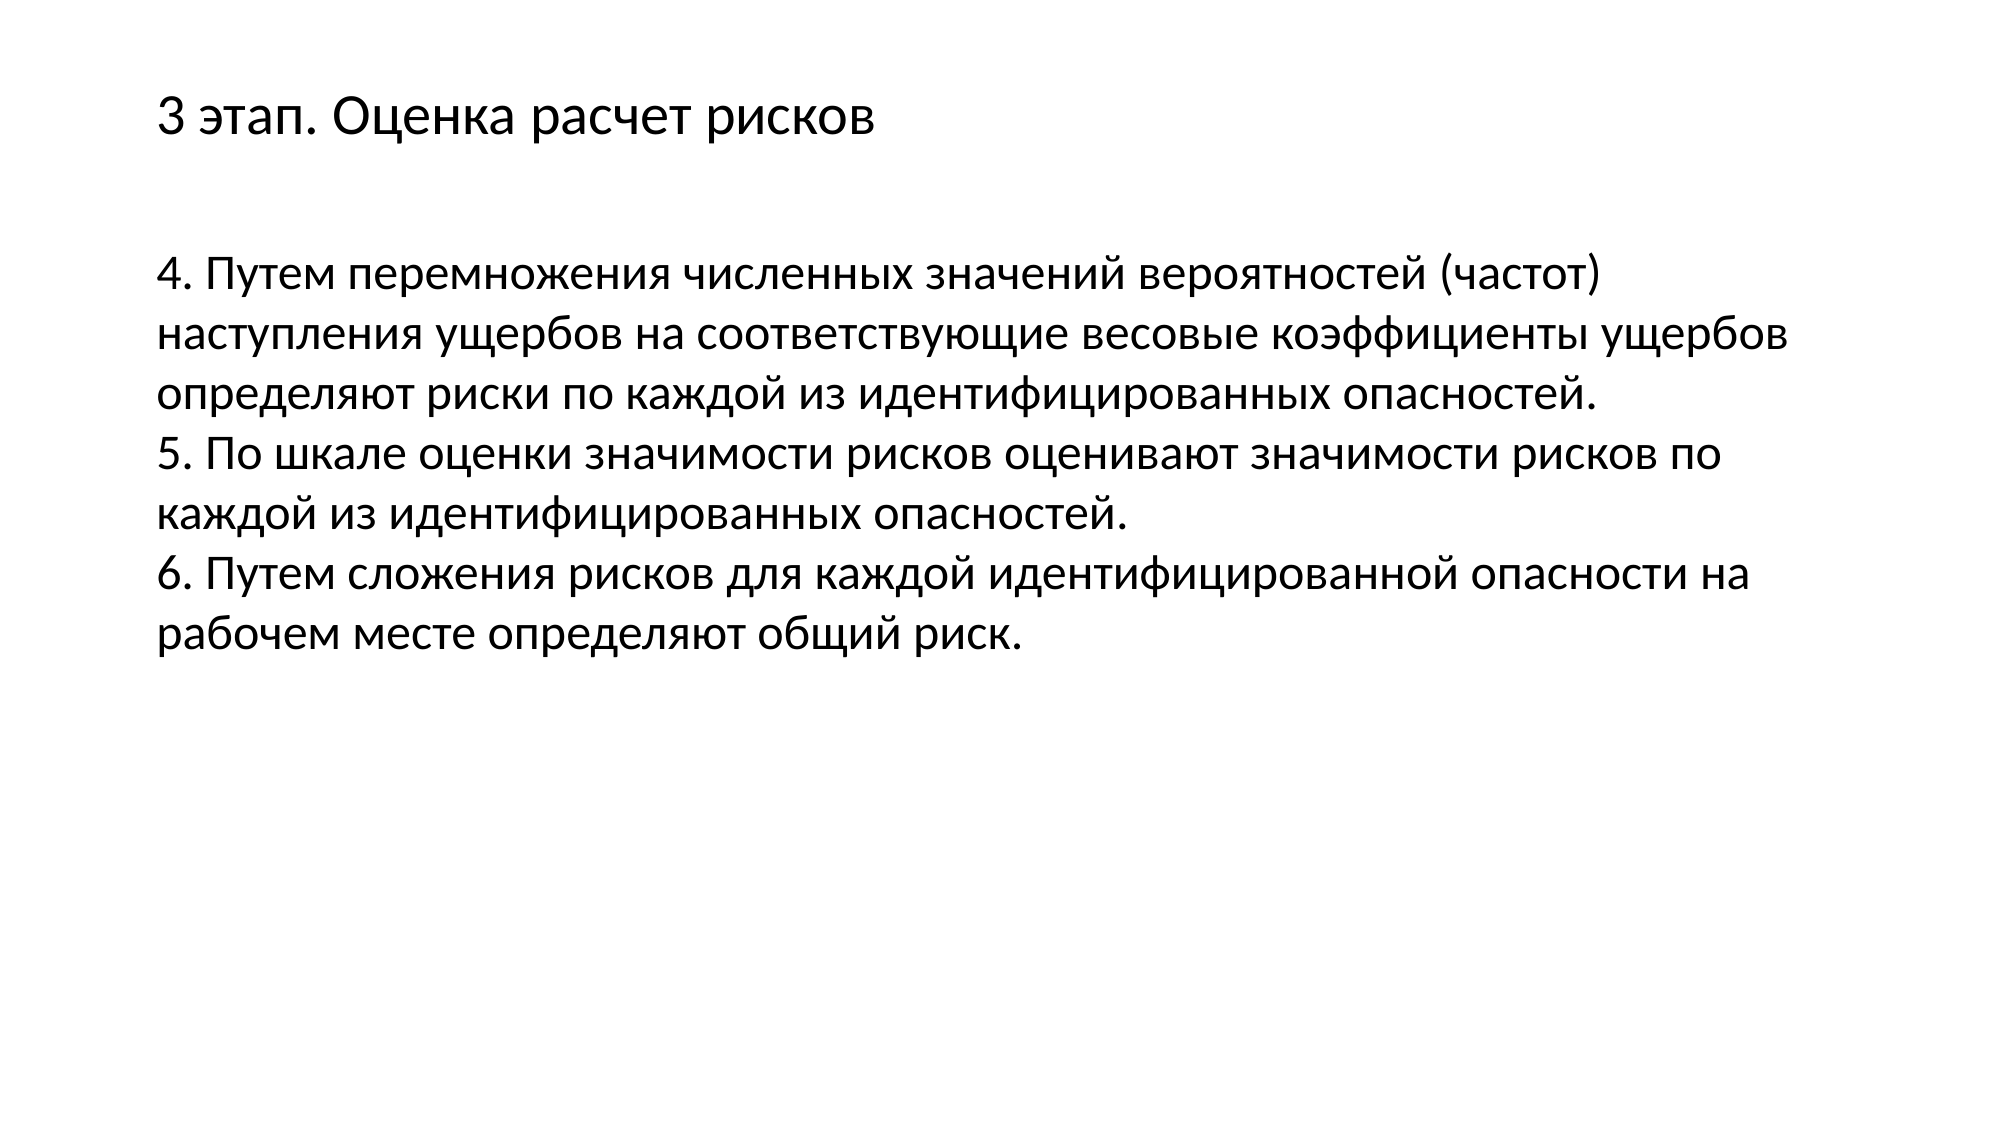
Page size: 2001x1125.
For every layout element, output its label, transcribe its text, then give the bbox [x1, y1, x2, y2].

text_box 3 этап. Оценка расчет рисков [141, 68, 1567, 154]
text_box 4. Путем перемножения численных значений вероятностей (частот) наступления ущербов на соответствующие весовые коэффициенты ущербов определяют риски по каждой из идентифицированных опасностей. 5. По шкале оценки значимости рисков оценивают значимости рисков по каждой из идентифицированных опасностей. 6. Путем сложения рисков для каждой идентифицированной опасности на рабочем месте определяют общий риск. [141, 231, 1871, 797]
